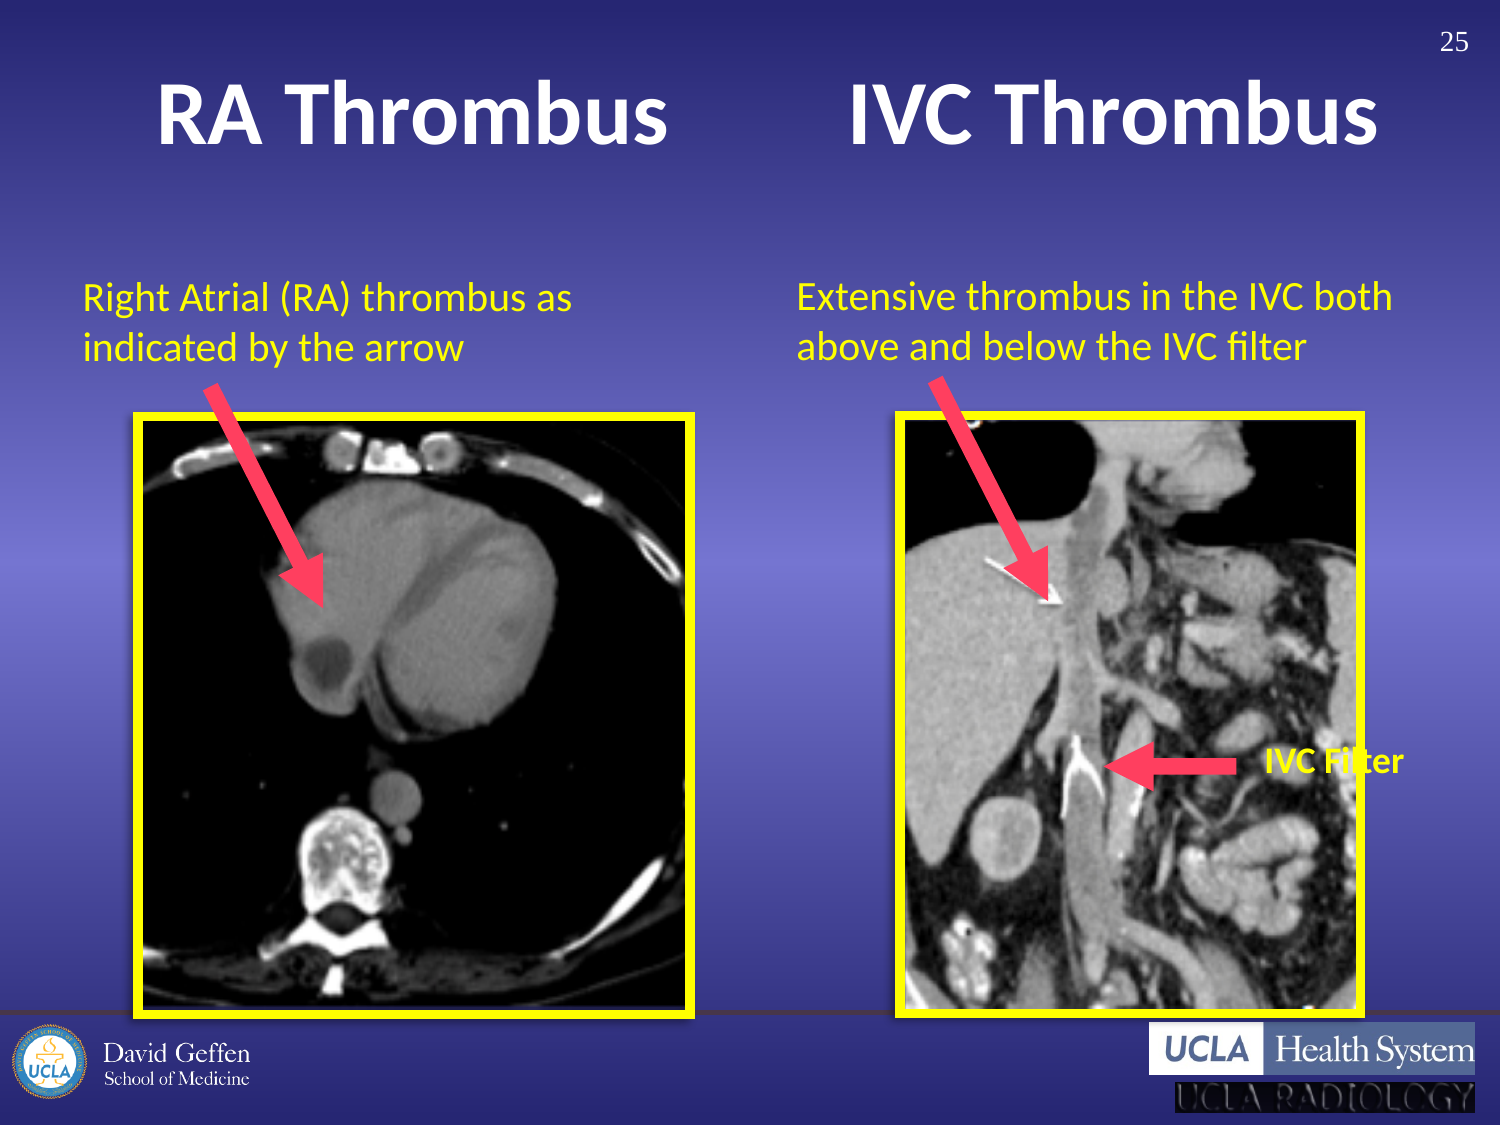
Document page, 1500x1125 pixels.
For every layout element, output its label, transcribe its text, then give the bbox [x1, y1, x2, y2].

picture [1175, 1082, 1475, 1113]
text_box Extensive thrombus in the IVC both above and below the IVC filter [788, 261, 1452, 1009]
slide_number 25 [1425, 15, 1500, 75]
text_box IVC Thrombus [775, 45, 1452, 263]
list Right Atrial (RA) thrombus as indicated by the arrow [74, 261, 738, 1011]
picture [99, 1028, 250, 1095]
picture [142, 421, 686, 1010]
text_box [1367, 262, 1465, 1010]
title RA Thrombus [74, 44, 752, 263]
text_box IVC Filter [1357, 728, 1441, 789]
picture [12, 1024, 88, 1099]
picture [1149, 1022, 1475, 1075]
picture [904, 419, 1357, 1009]
